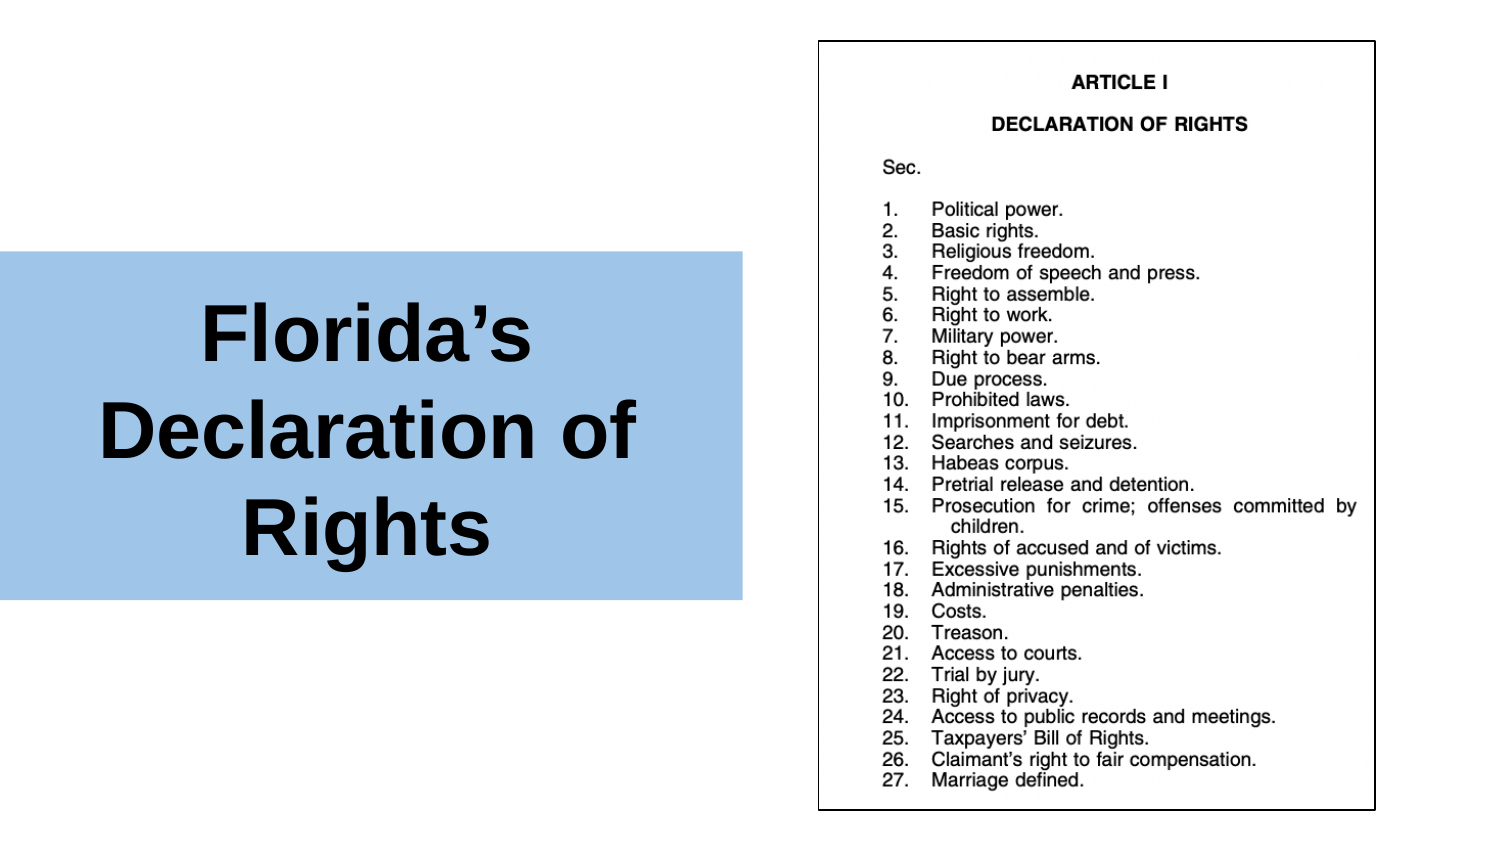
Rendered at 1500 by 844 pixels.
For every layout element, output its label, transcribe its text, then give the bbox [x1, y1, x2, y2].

picture [818, 41, 1375, 810]
title Florida’s Declaration of Rights [0, 251, 743, 601]
